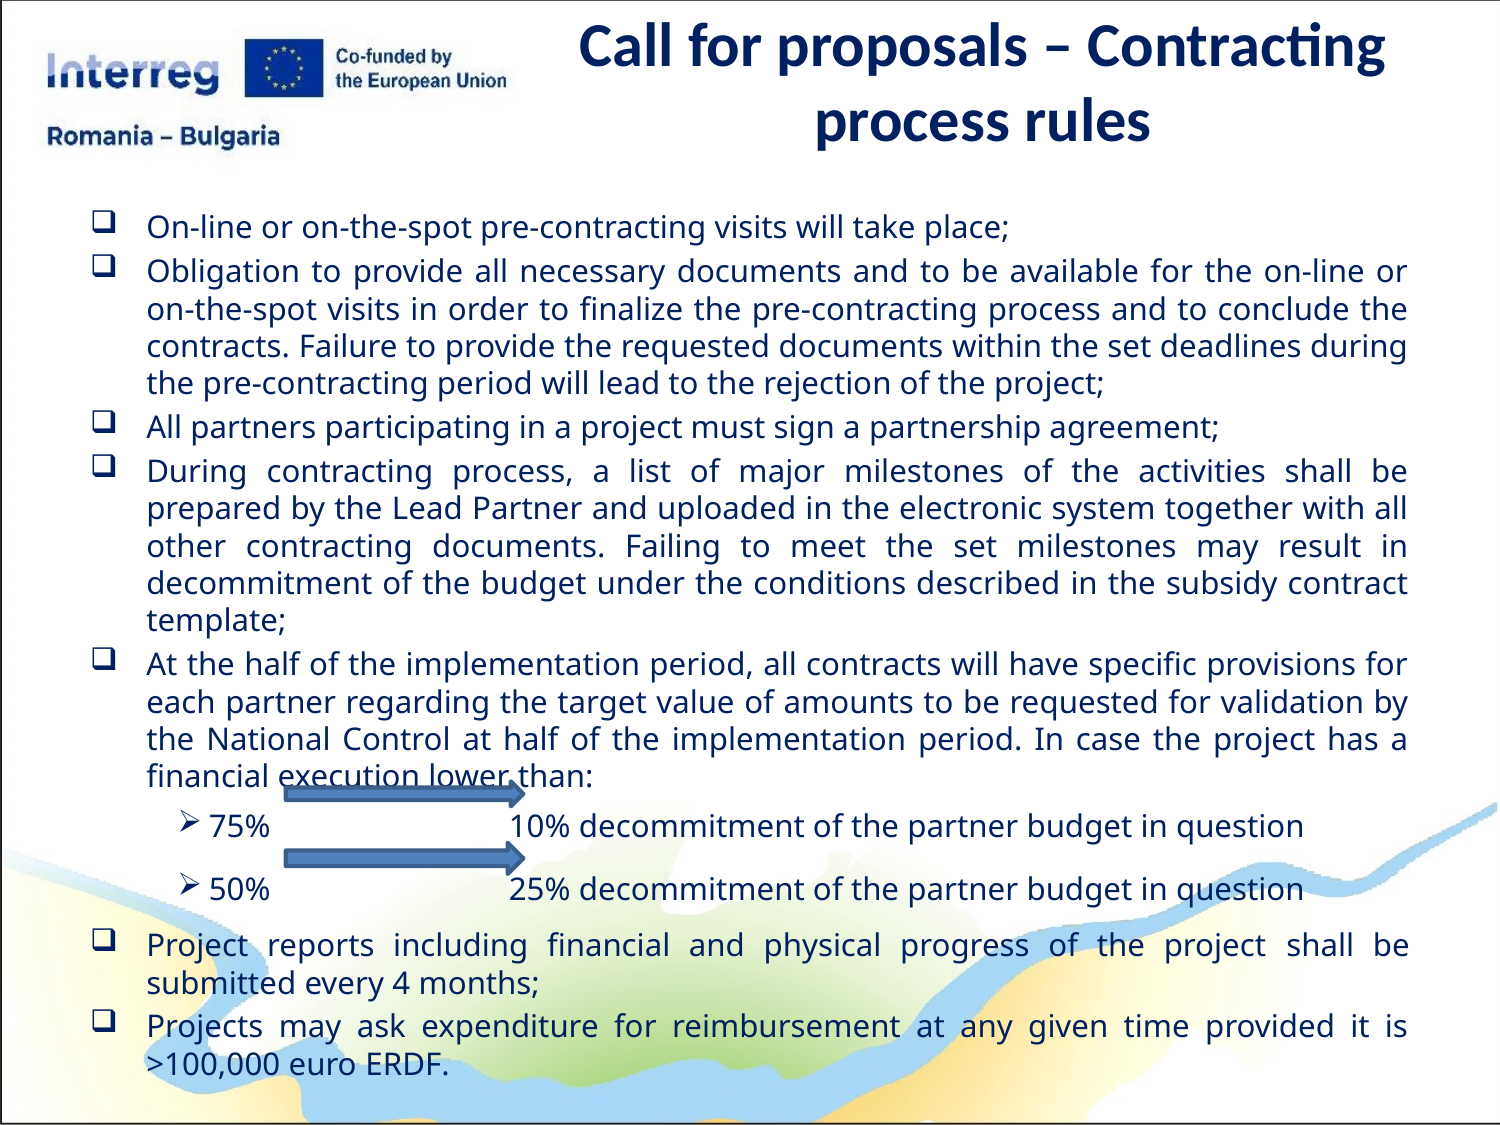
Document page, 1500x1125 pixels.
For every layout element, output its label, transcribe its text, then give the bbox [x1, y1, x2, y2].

text_box [283, 779, 526, 809]
title Call for proposals – Contracting process rules [522, 44, 1451, 113]
list On-line or on-the-spot pre-contracting visits will take place; Obligation to provide all necessary documents and to be available for the on-line or on-the-spot visits in order to finalize the pre-contracting process and to conclude the contracts. Failure to provide the requested documents within the set deadlines during the pre-contracting period will lead to the rejection of the project; All partners participating in a project must sign a partnership agreement; During contracting process, a list of major milestones of the activities shall be prepared by the Lead Partner and uploaded in the electronic system together with all other contracting documents. Failing to meet the set milestones may result in decommitment of the budget under the conditions described in the subsidy contract template; At the half of the implementation period, all contracts will have specific provisions for each partner regarding the target value of amounts to be requested for validation by the National Control at half of the implementation period. In case the project has a financial execution lower than: 75% 10% decommitment of the partner budget in question 50% 25% decommitment of the partner budget in question Project reports including financial and physical progress of the project shall be submitted every 4 months; Projects may ask expenditure for reimbursement at any given time provided it is >100,000 euro ERDF. [74, 199, 1426, 1103]
text_box [283, 840, 526, 876]
picture [0, 0, 1500, 1125]
